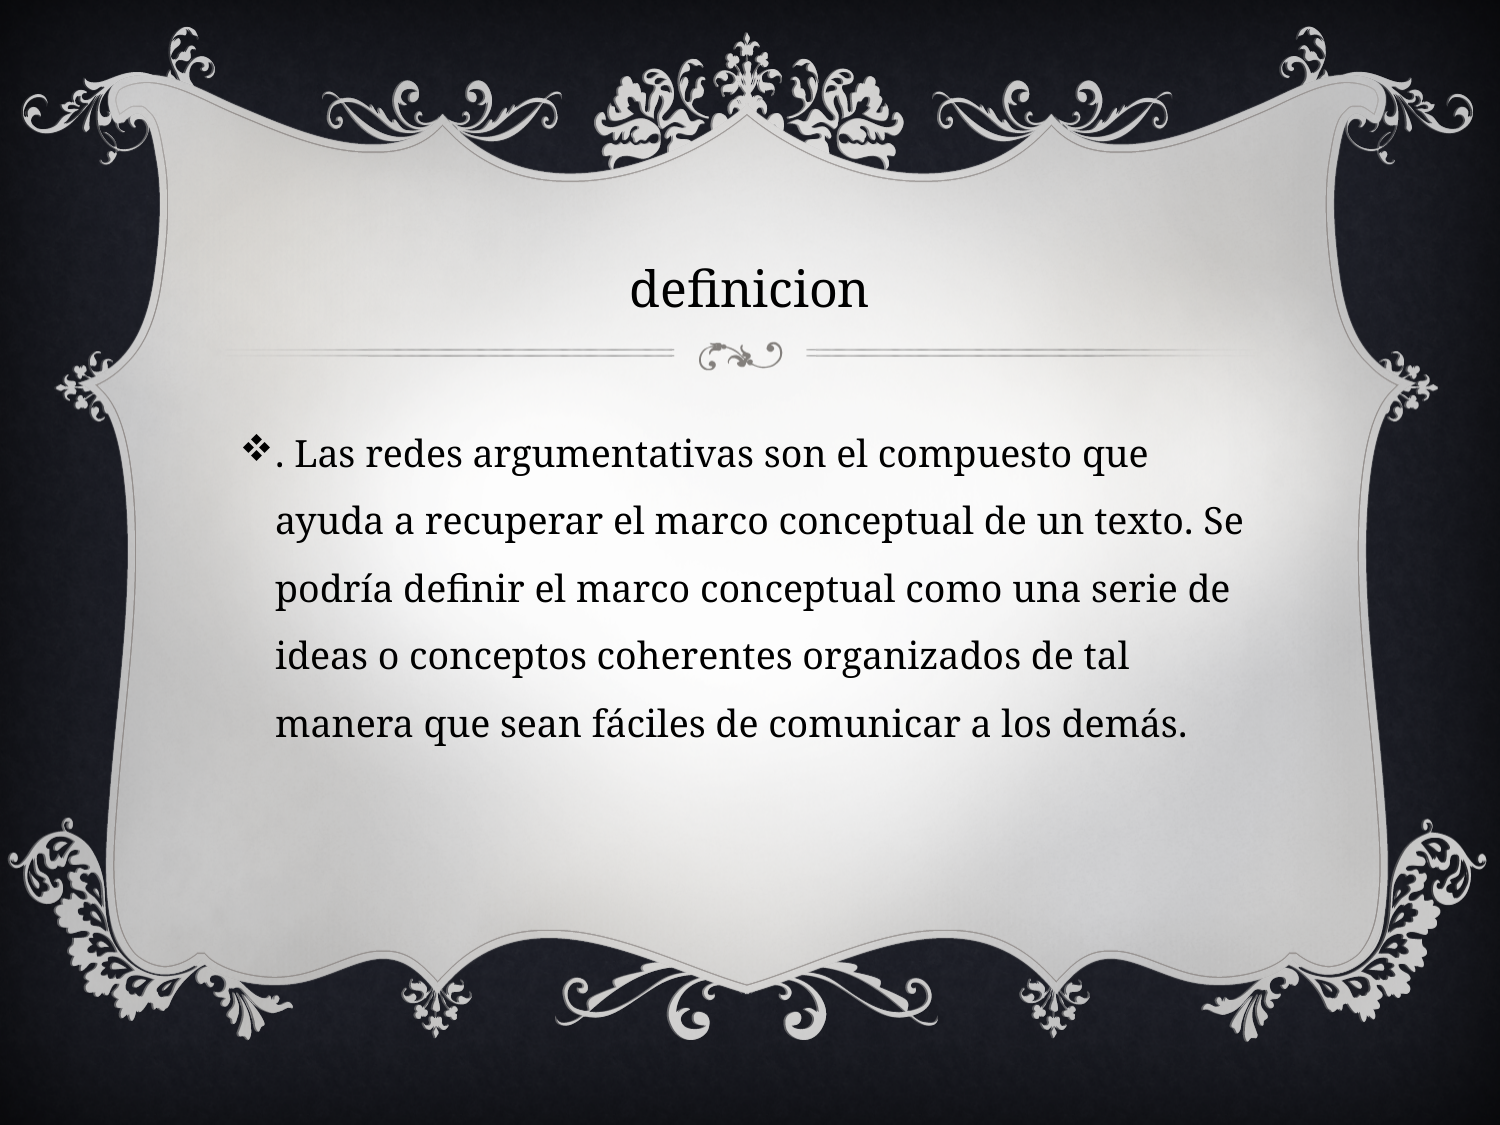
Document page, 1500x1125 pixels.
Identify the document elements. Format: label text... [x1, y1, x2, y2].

text_box definicion [225, 212, 1275, 325]
text_box . Las redes argumentativas son el compuesto que ayuda a recuperar el marco conceptual de un texto. Se podría definir el marco conceptual como una serie de ideas o conceptos coherentes organizados de tal manera que sean fáciles de comunicar a los demás. [225, 399, 1275, 900]
picture [0, 0, 1500, 1125]
